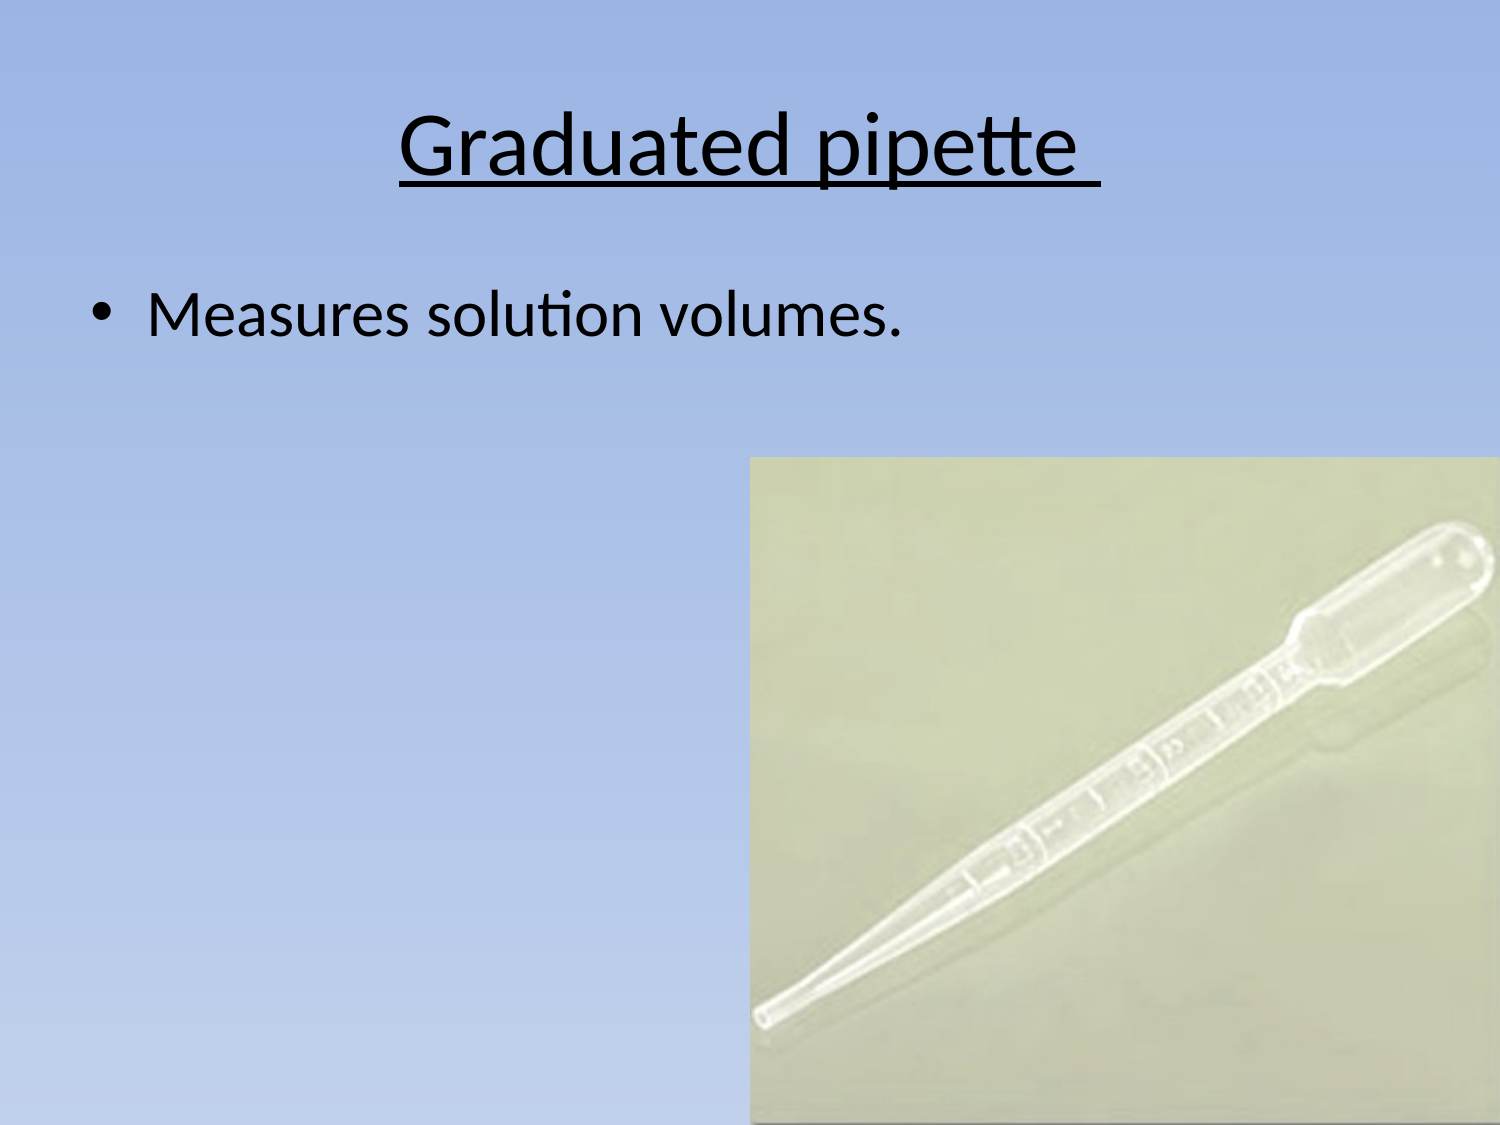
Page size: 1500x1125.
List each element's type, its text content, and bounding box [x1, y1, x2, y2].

title Graduated pipette [75, 45, 1425, 233]
list Measures solution volumes. [75, 262, 1425, 1005]
picture [749, 457, 1500, 1125]
